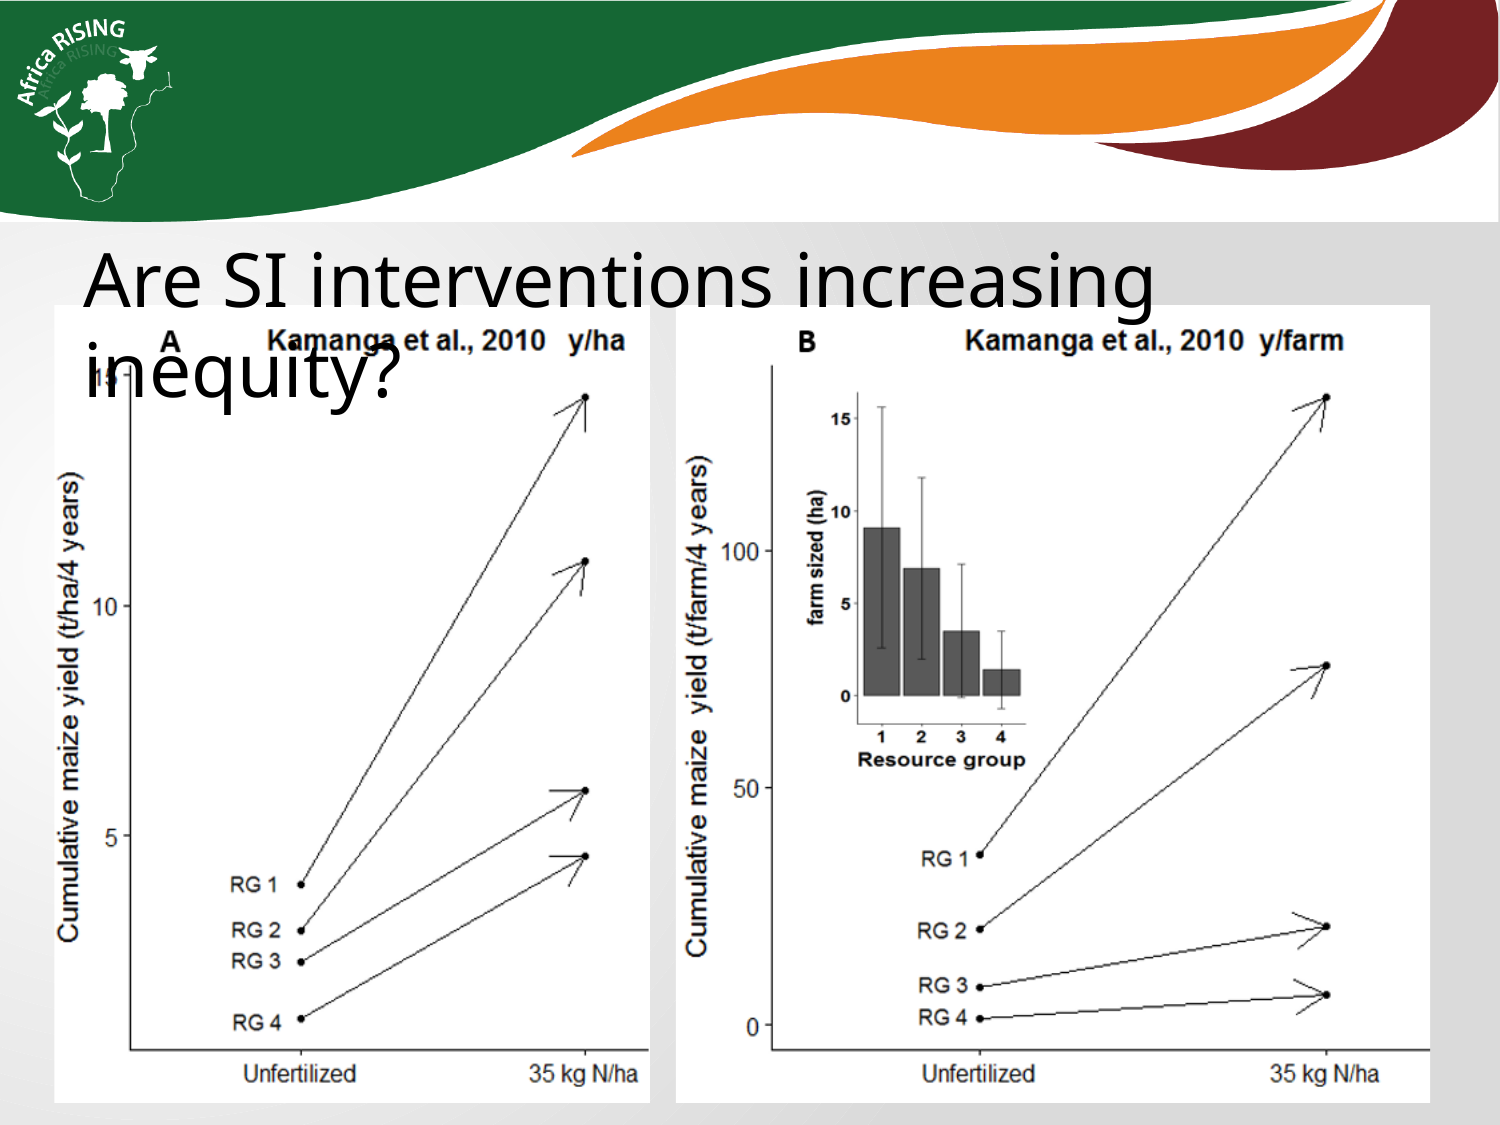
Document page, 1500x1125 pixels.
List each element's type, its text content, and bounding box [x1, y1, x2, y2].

picture [0, 0, 1499, 222]
list Are SI interventions increasing inequity? [50, 224, 1463, 363]
picture [53, 305, 651, 1104]
picture [675, 305, 1431, 1104]
